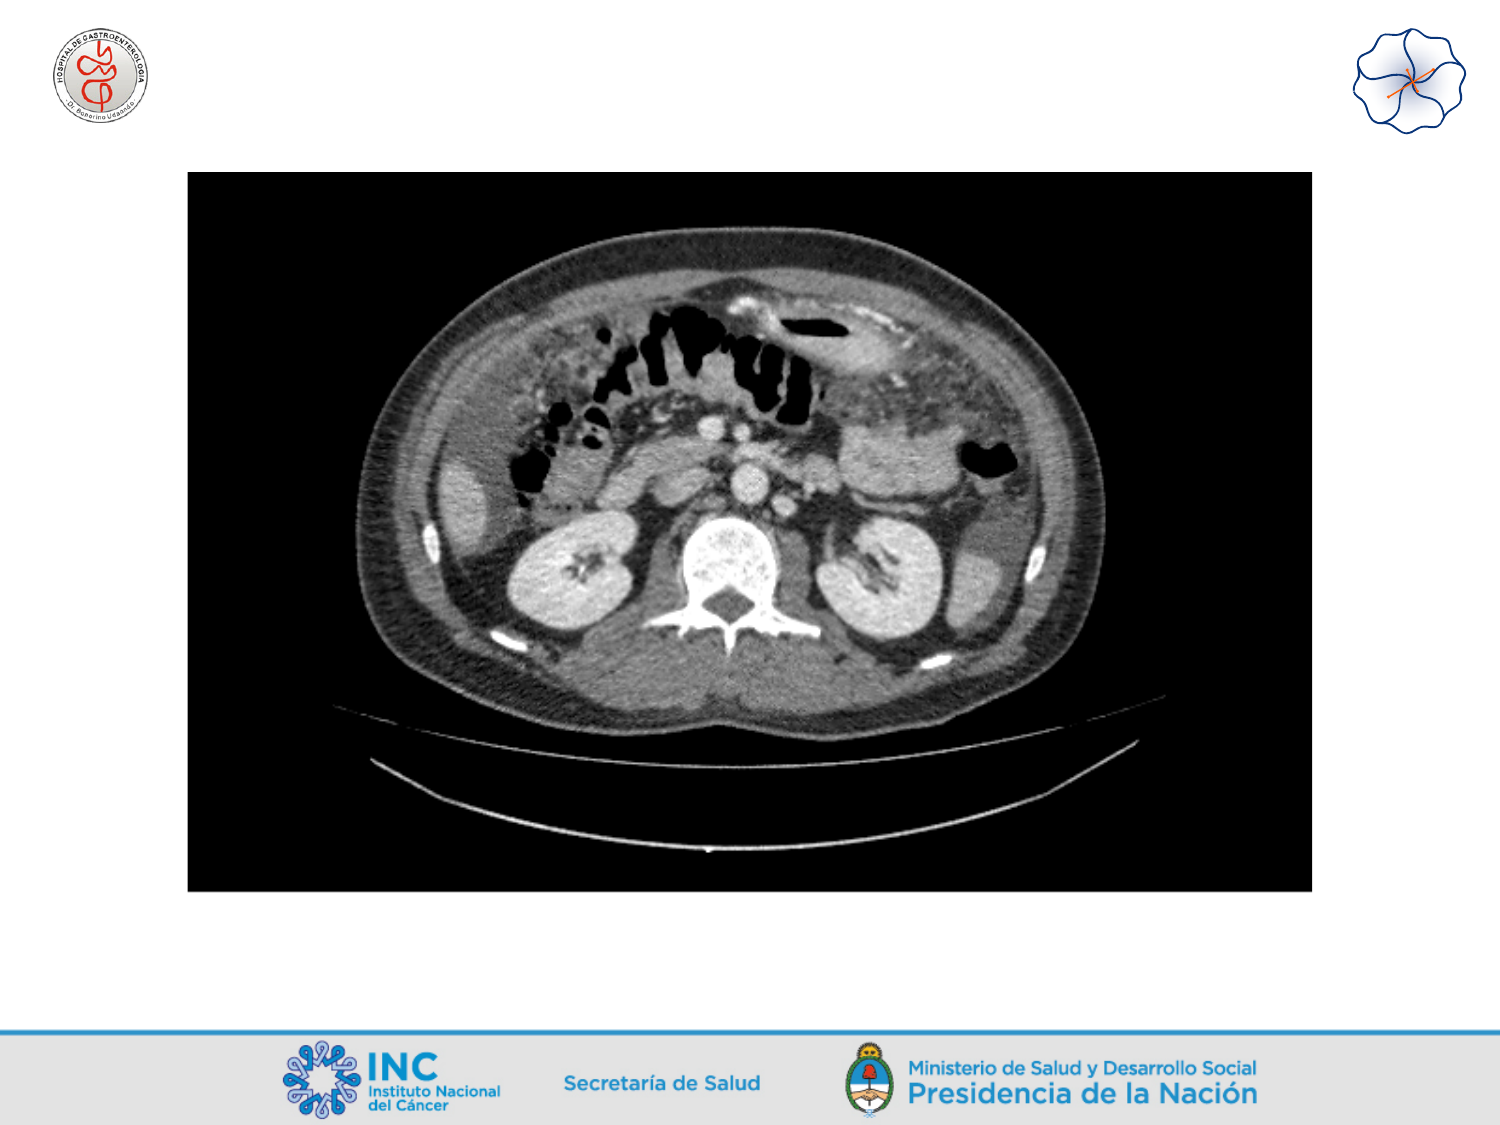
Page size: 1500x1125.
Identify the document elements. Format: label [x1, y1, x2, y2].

picture [1352, 28, 1467, 135]
picture [52, 28, 148, 124]
picture [187, 172, 1313, 897]
picture [0, 1027, 1500, 1125]
